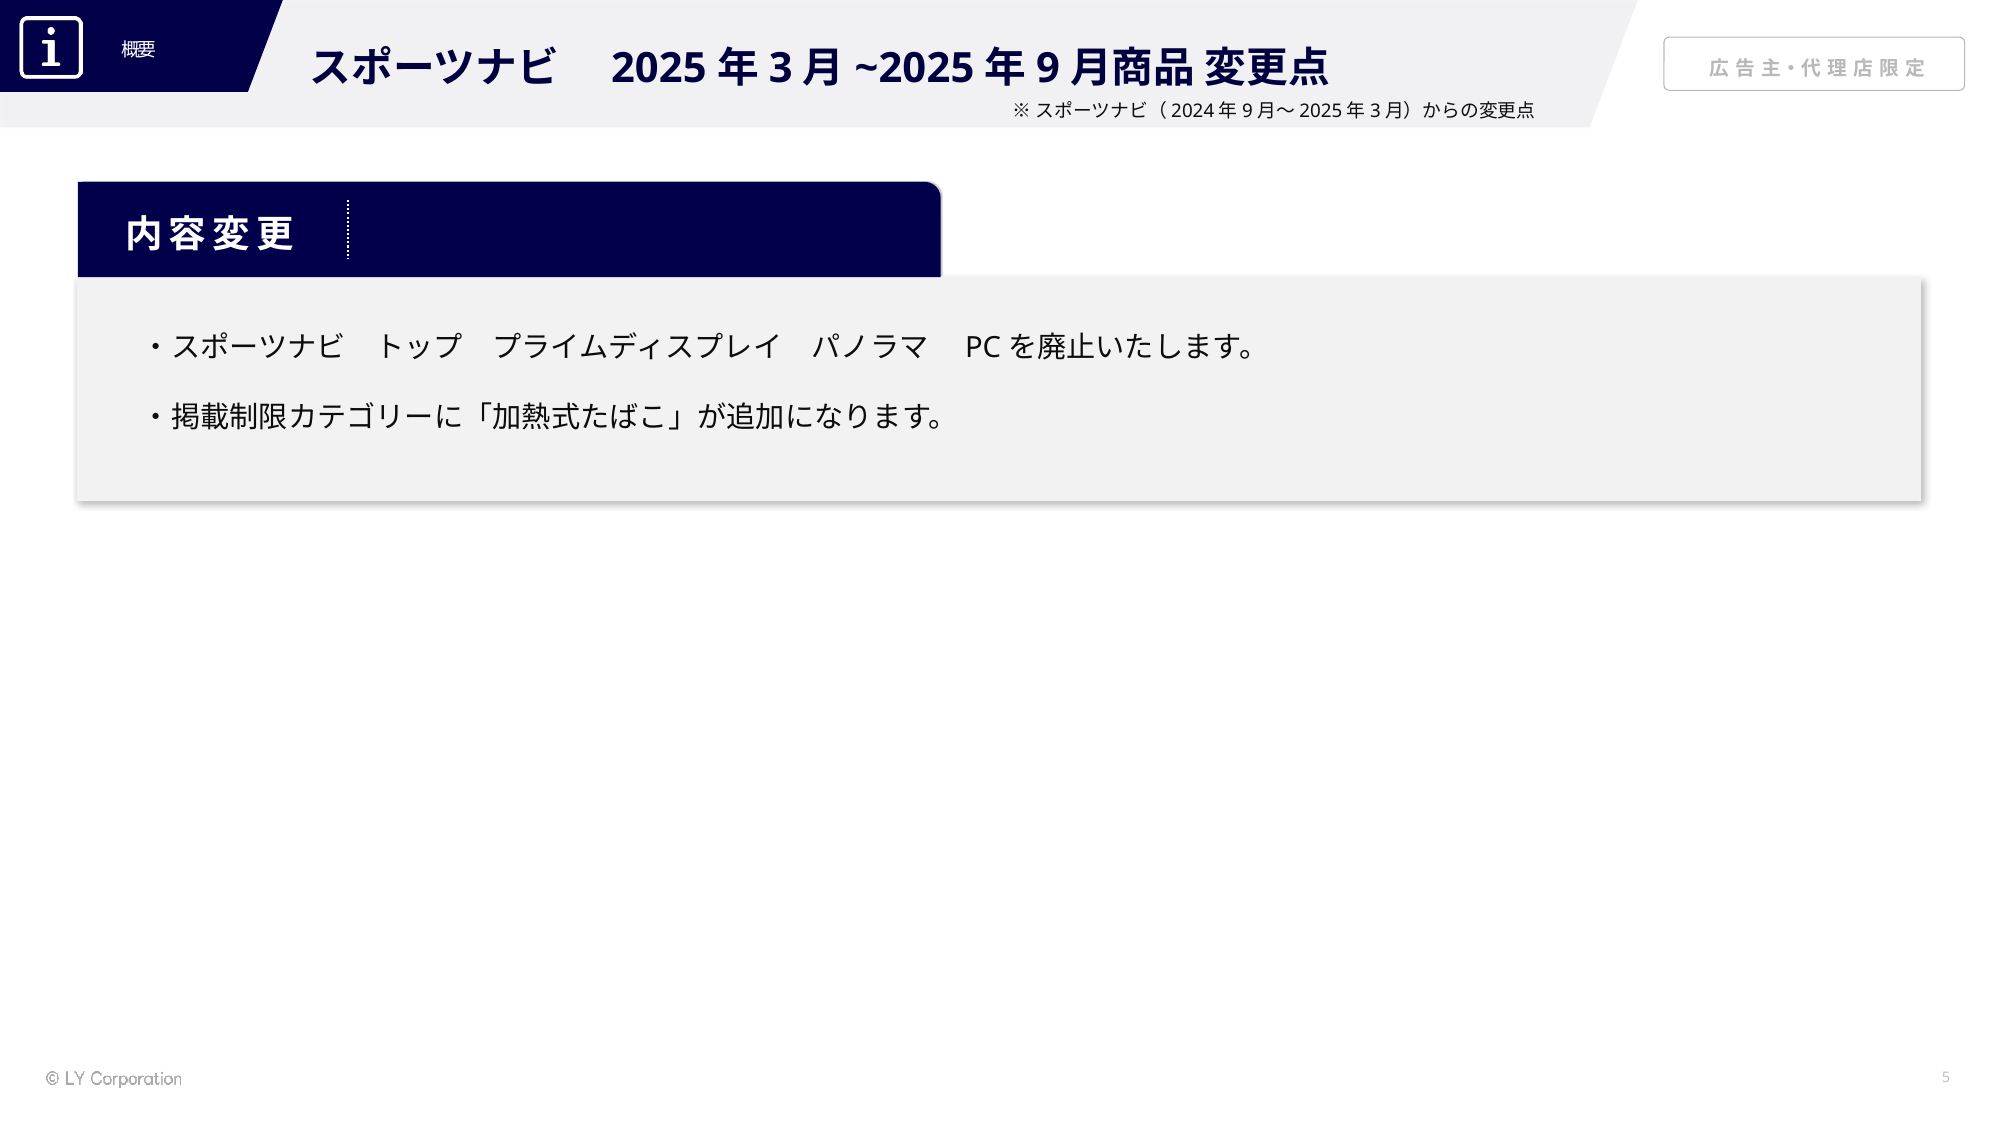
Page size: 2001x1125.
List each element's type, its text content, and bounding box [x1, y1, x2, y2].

text_box ・スポーツナビ トップ プライムディスプレイ パノラマ PCを廃止いたします。 ・掲載制限カテゴリーに「加熱式たばこ」が追加になります。 [76, 275, 1922, 502]
picture [46, 1071, 181, 1088]
list スポーツナビ 2025年3月~2025年9月商品 変更点 [309, 41, 1645, 97]
text_box ※スポーツナビ（2024年9月～2025年3月）からの変更点 [1012, 96, 1536, 122]
text_box 概要 [97, 13, 180, 81]
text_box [77, 181, 941, 278]
picture [9, 5, 92, 87]
